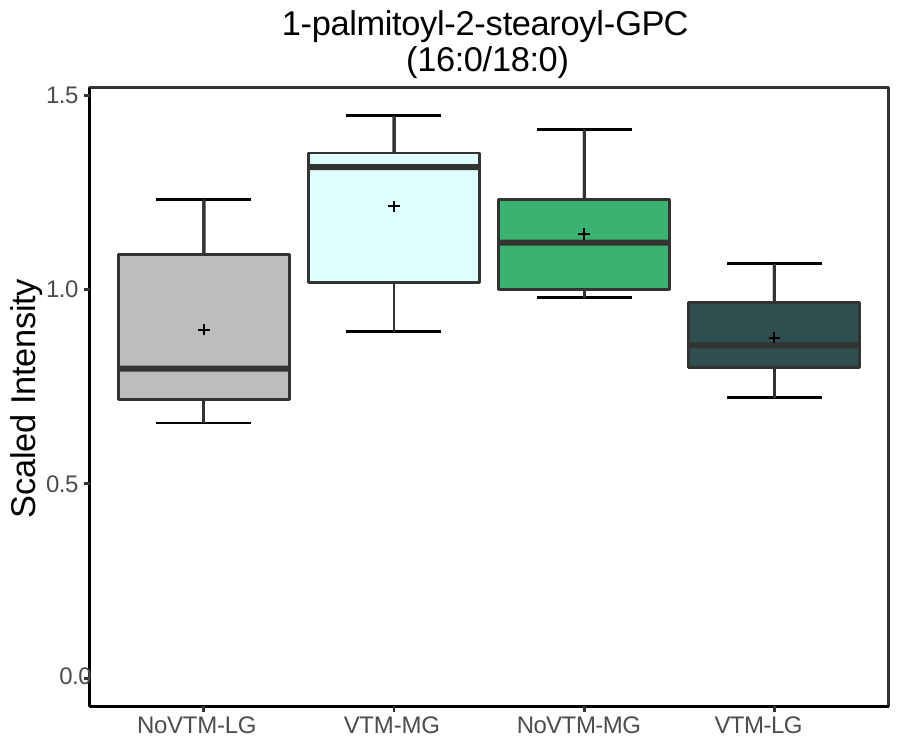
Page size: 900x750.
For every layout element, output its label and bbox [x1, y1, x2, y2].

footer [57, 661, 95, 750]
title [130, 0, 770, 86]
text_box [1, 271, 82, 521]
slide_number [134, 713, 290, 750]
text_box [44, 77, 82, 109]
text_box [83, 86, 891, 738]
